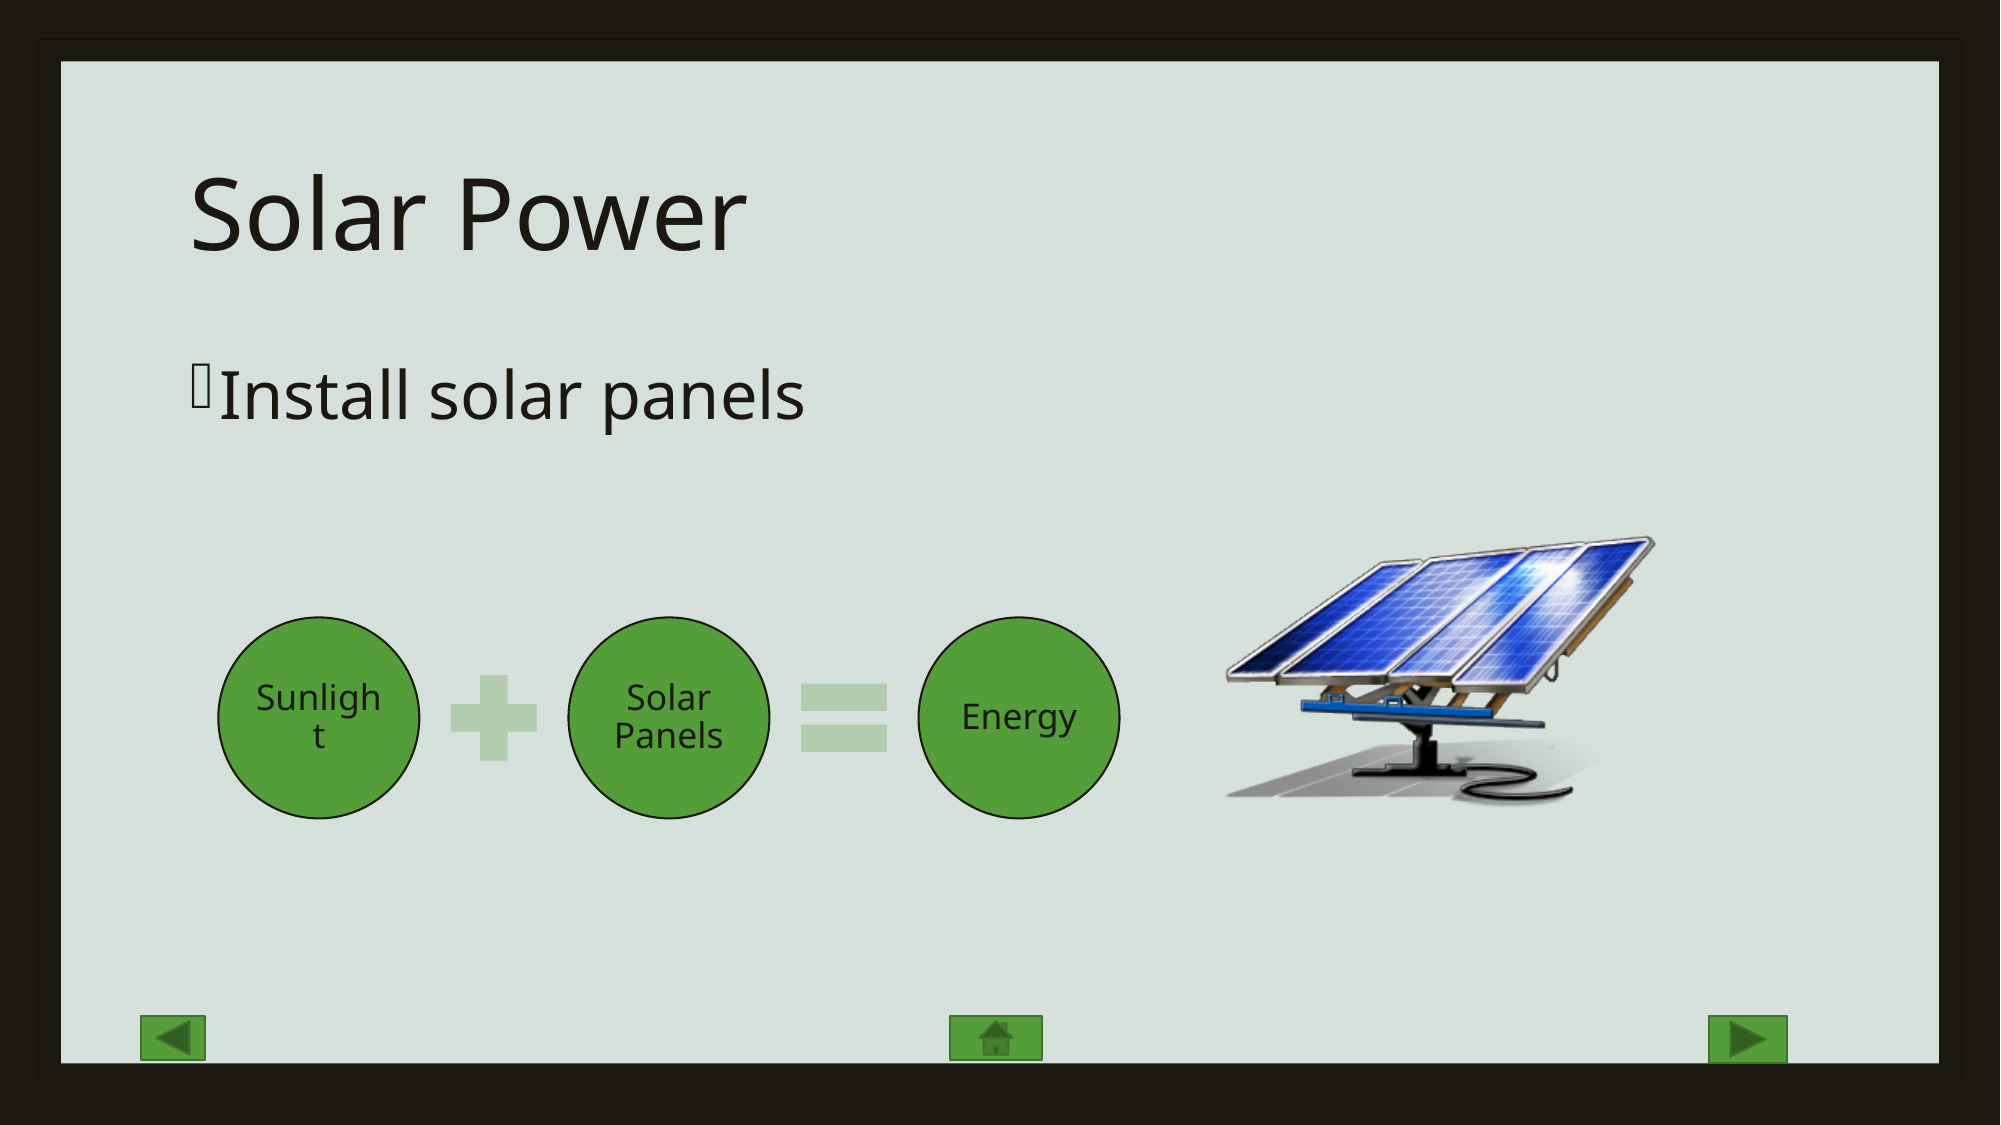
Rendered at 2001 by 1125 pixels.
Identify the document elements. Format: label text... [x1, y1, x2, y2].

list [1209, 427, 1660, 878]
title Solar Power [174, 105, 1825, 331]
text_box [140, 1015, 206, 1061]
text_box [949, 1015, 1043, 1061]
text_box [218, 457, 1120, 978]
text_box [1708, 1015, 1788, 1064]
list Install solar panels [174, 345, 955, 960]
